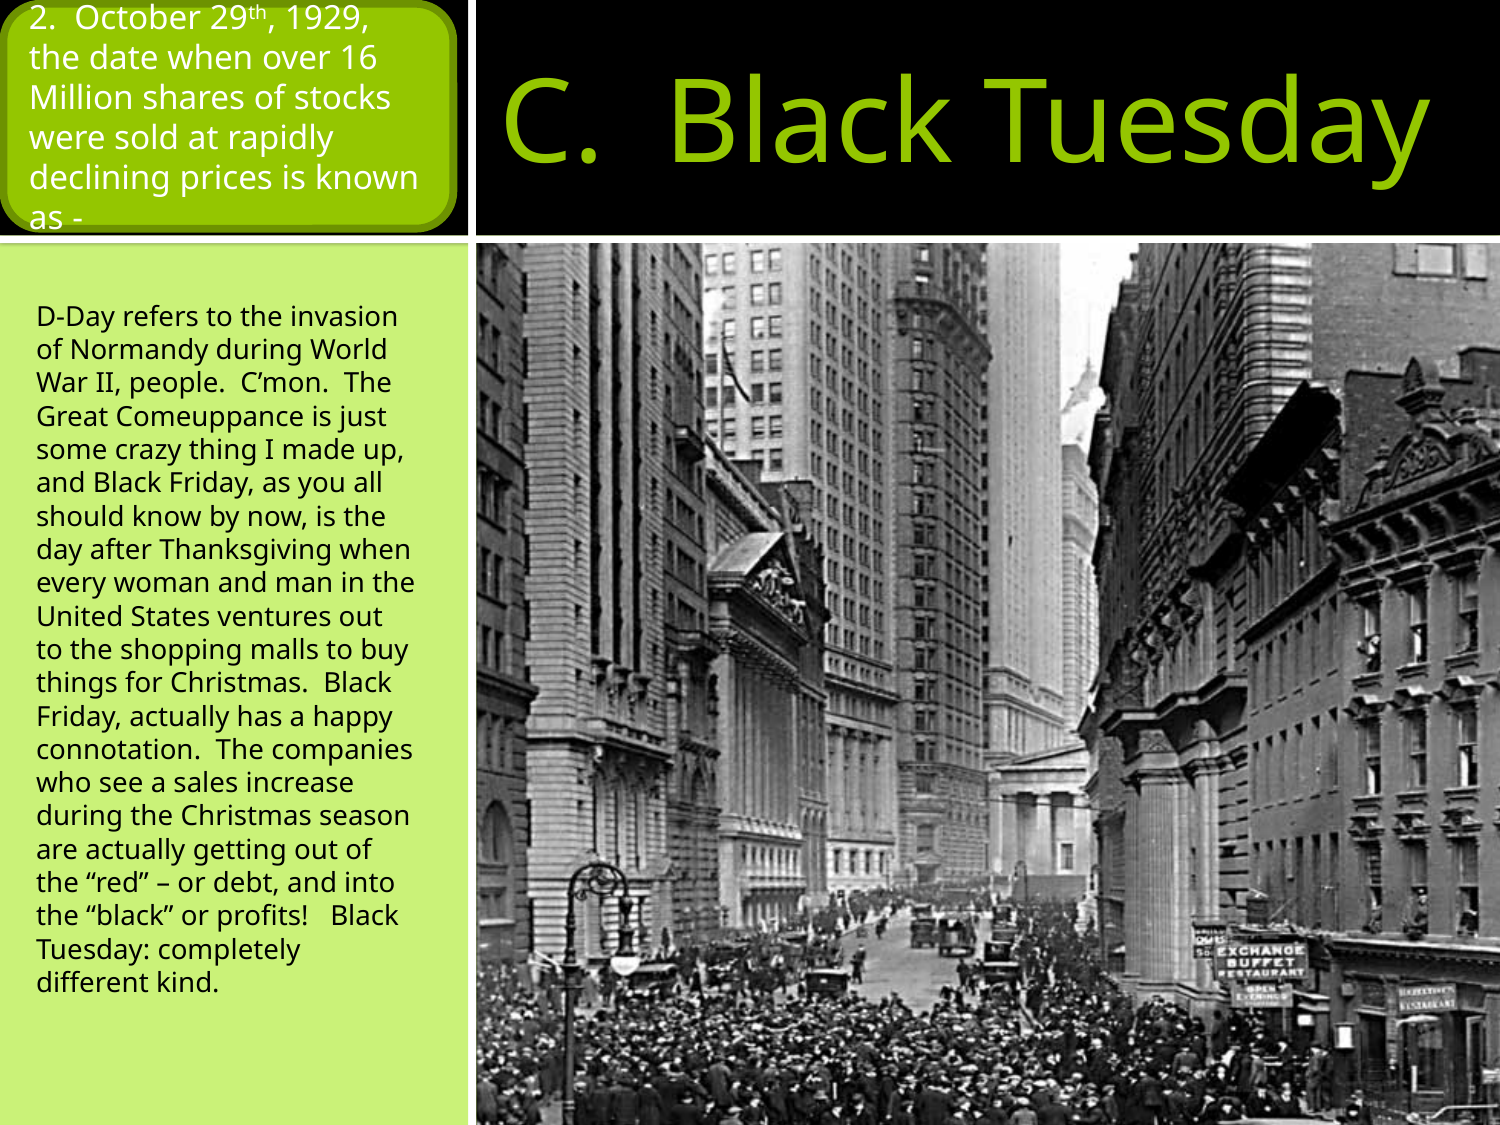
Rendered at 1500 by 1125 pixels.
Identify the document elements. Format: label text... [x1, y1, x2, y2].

text_box 2. October 29th, 1929, the date when over 16 Million shares of stocks were sold at rapidly declining prices is known as - [0, 0, 458, 233]
list D-Day refers to the invasion of Normandy during World War II, people. C’mon. The Great Comeuppance is just some crazy thing I made up, and Black Friday, as you all should know by now, is the day after Thanksgiving when every woman and man in the United States ventures out to the shopping malls to buy things for Christmas. Black Friday, actually has a happy connotation. The companies who see a sales increase during the Christmas season are actually getting out of the “red” – or debt, and into the “black” or profits! Black Tuesday: completely different kind. [26, 283, 432, 1034]
picture [476, 243, 1500, 1125]
title C. Black Tuesday [487, 24, 1463, 186]
